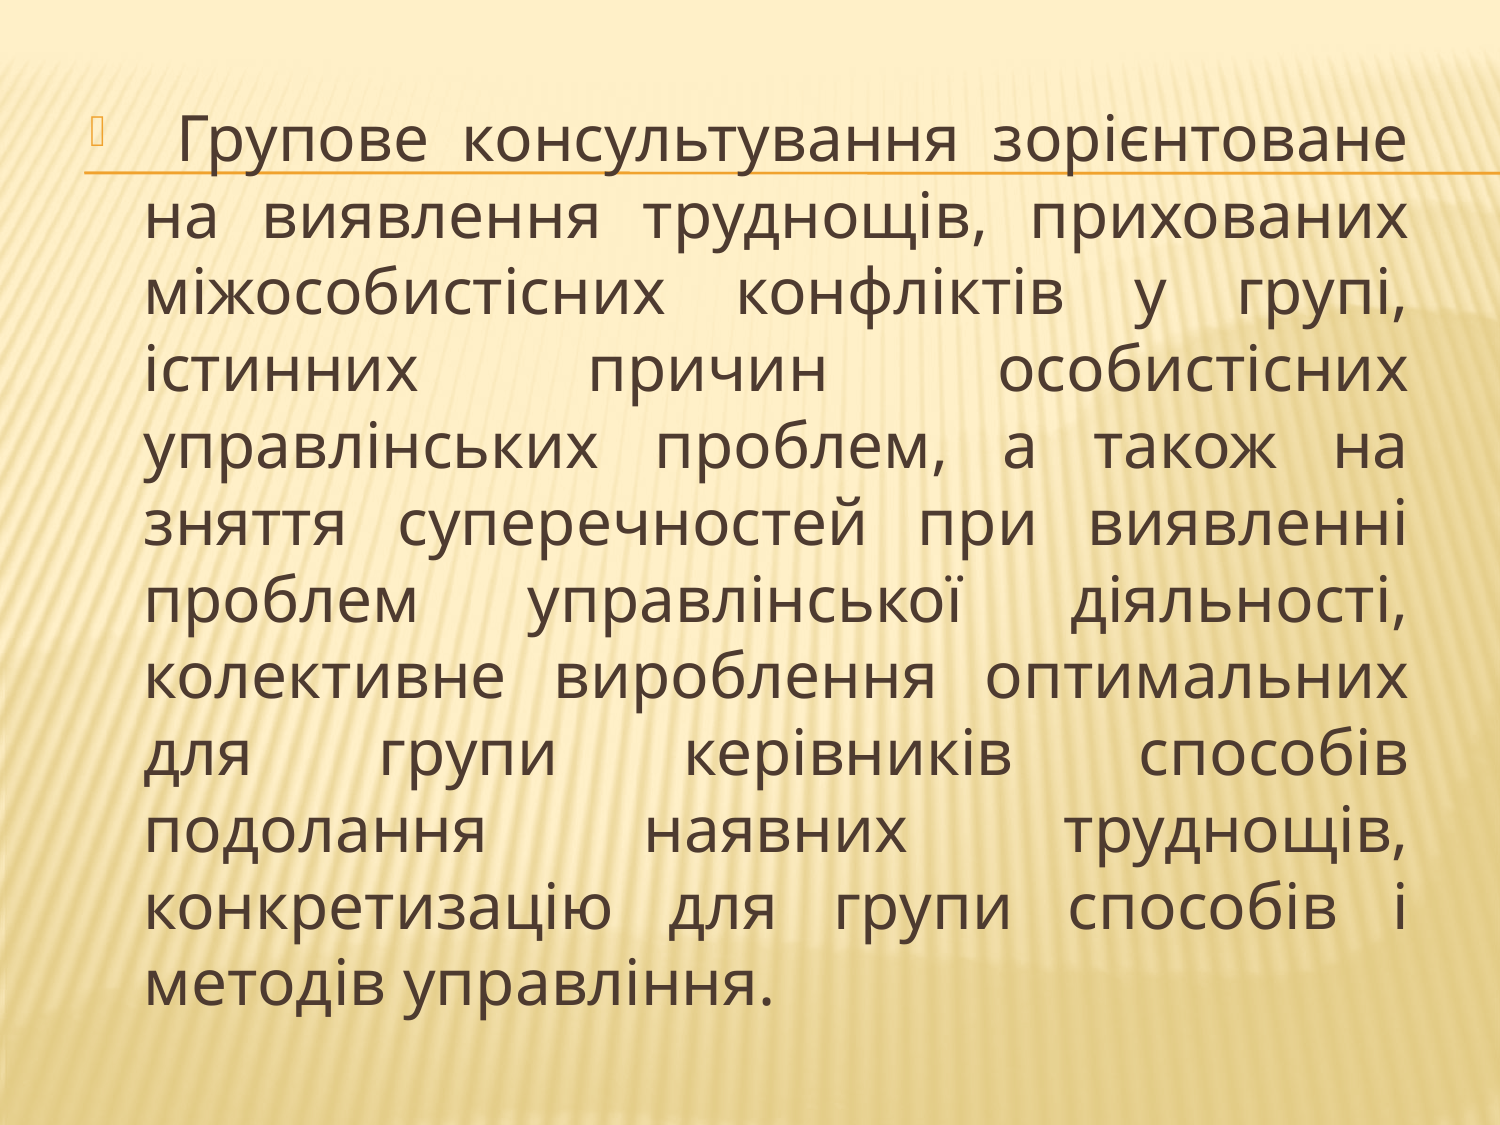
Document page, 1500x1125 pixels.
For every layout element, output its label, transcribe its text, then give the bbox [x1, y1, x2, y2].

list Групове консультування зорієнтоване на виявлення труднощів, прихованих міжособистісних конфліктів у групі, істинних причин особистісних управлінських проблем, а також на зняття суперечностей при виявленні проблем управлінської діяльності, колективне вироблення оптимальних для групи керівників способів подолання наявних труднощів, конкретизацію для групи способів і методів управління. [75, 90, 1425, 1038]
